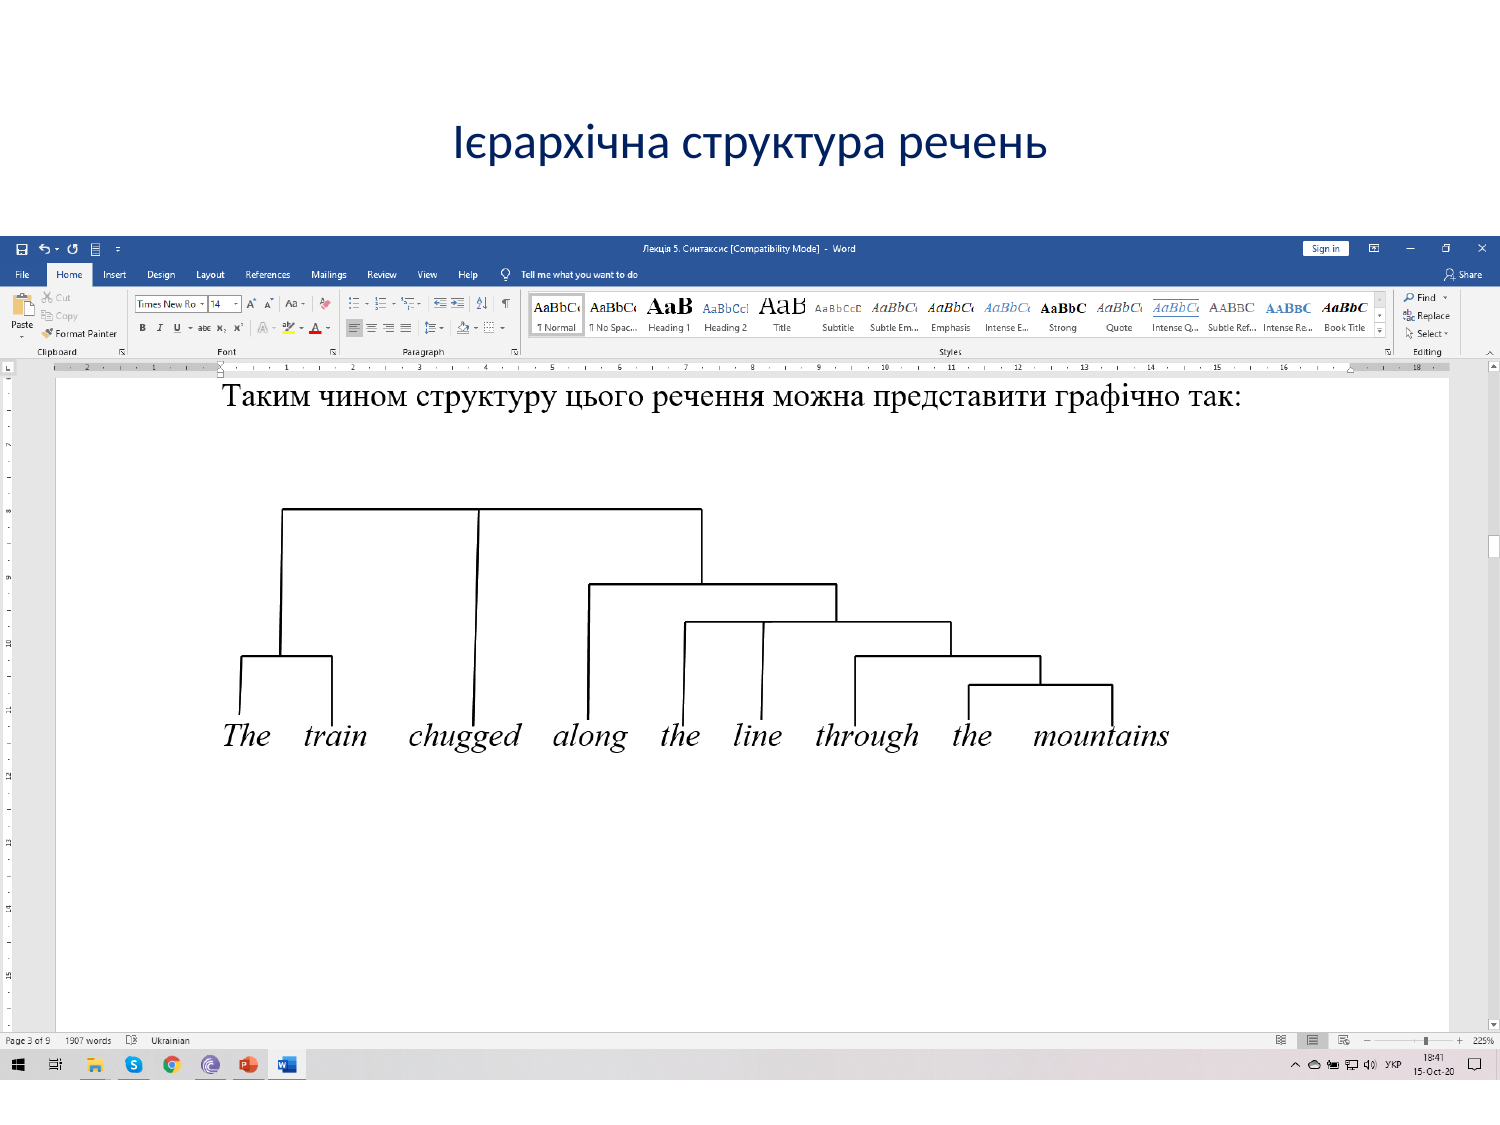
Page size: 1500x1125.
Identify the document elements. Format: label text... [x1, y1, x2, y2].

text_box Ієрархічна структура речень [75, 45, 1425, 233]
picture [0, 235, 1500, 1081]
